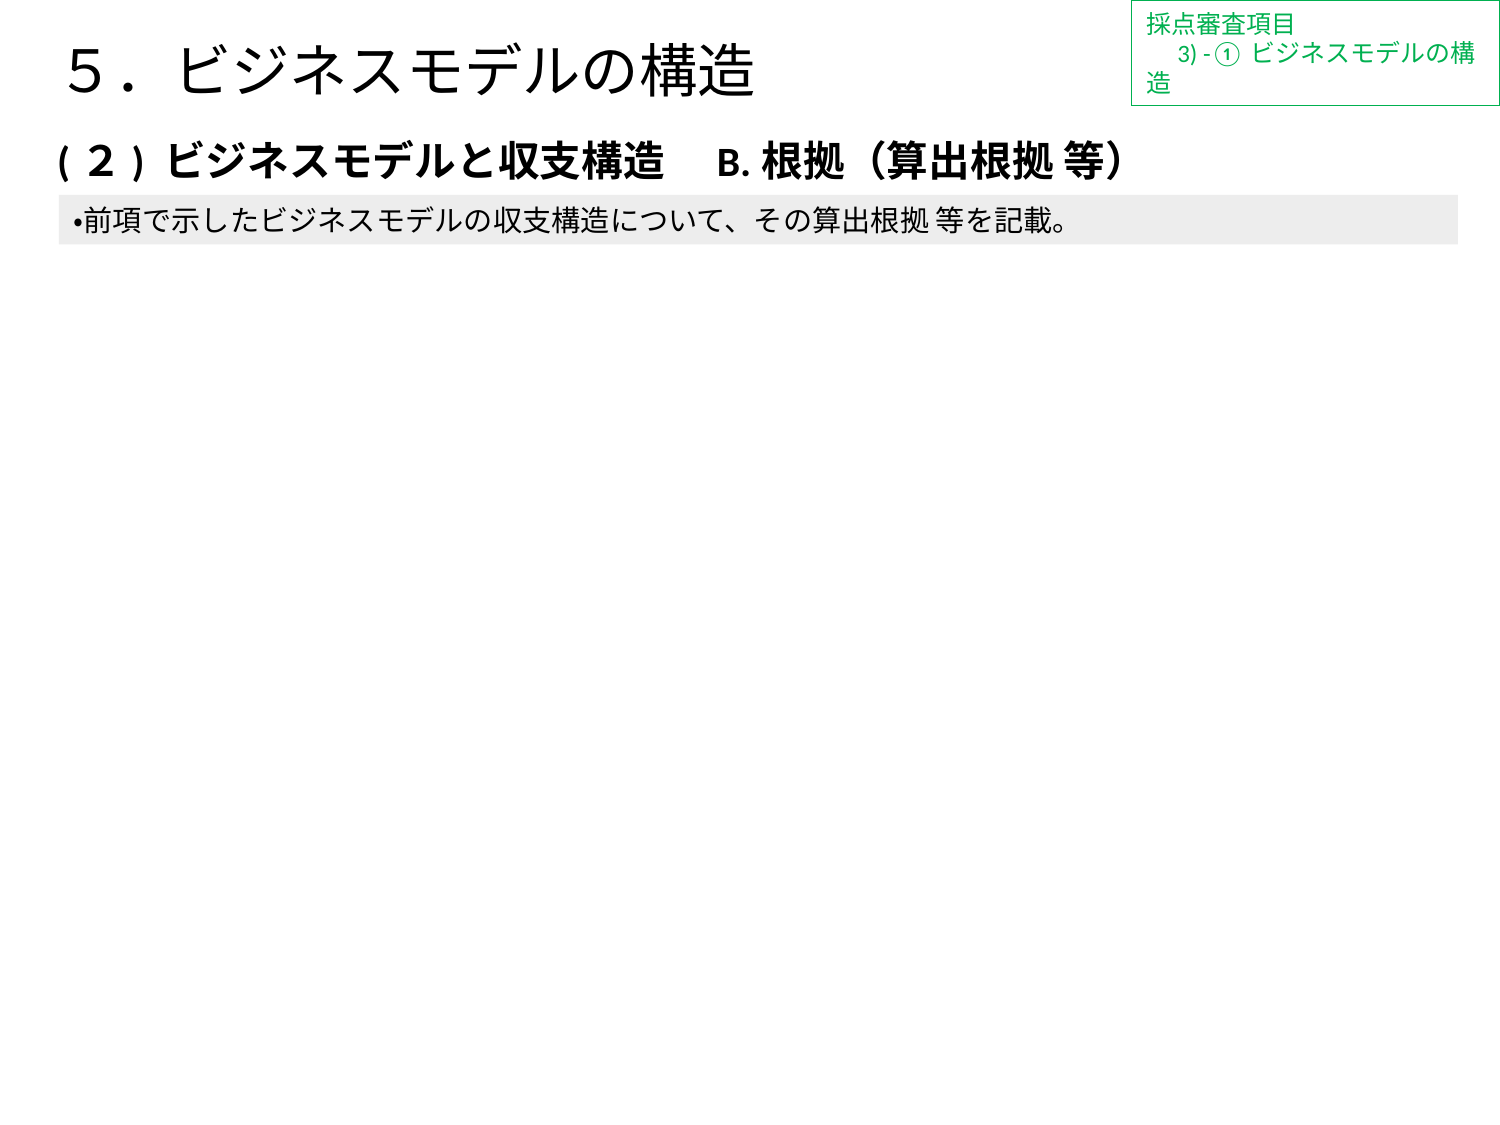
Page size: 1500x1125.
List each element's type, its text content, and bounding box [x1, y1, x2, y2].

text_box (２) ビジネスモデルと収支構造 B.根拠（算出根拠 等） [42, 127, 1162, 193]
text_box ・前項で示したビジネスモデルの収支構造について、その算出根拠 等を記載。 [58, 194, 1458, 245]
text_box 採点審査項目 3) -①ビジネスモデルの構造 [1131, 0, 1500, 106]
text_box ５．ビジネスモデルの構造 [41, 34, 1458, 158]
